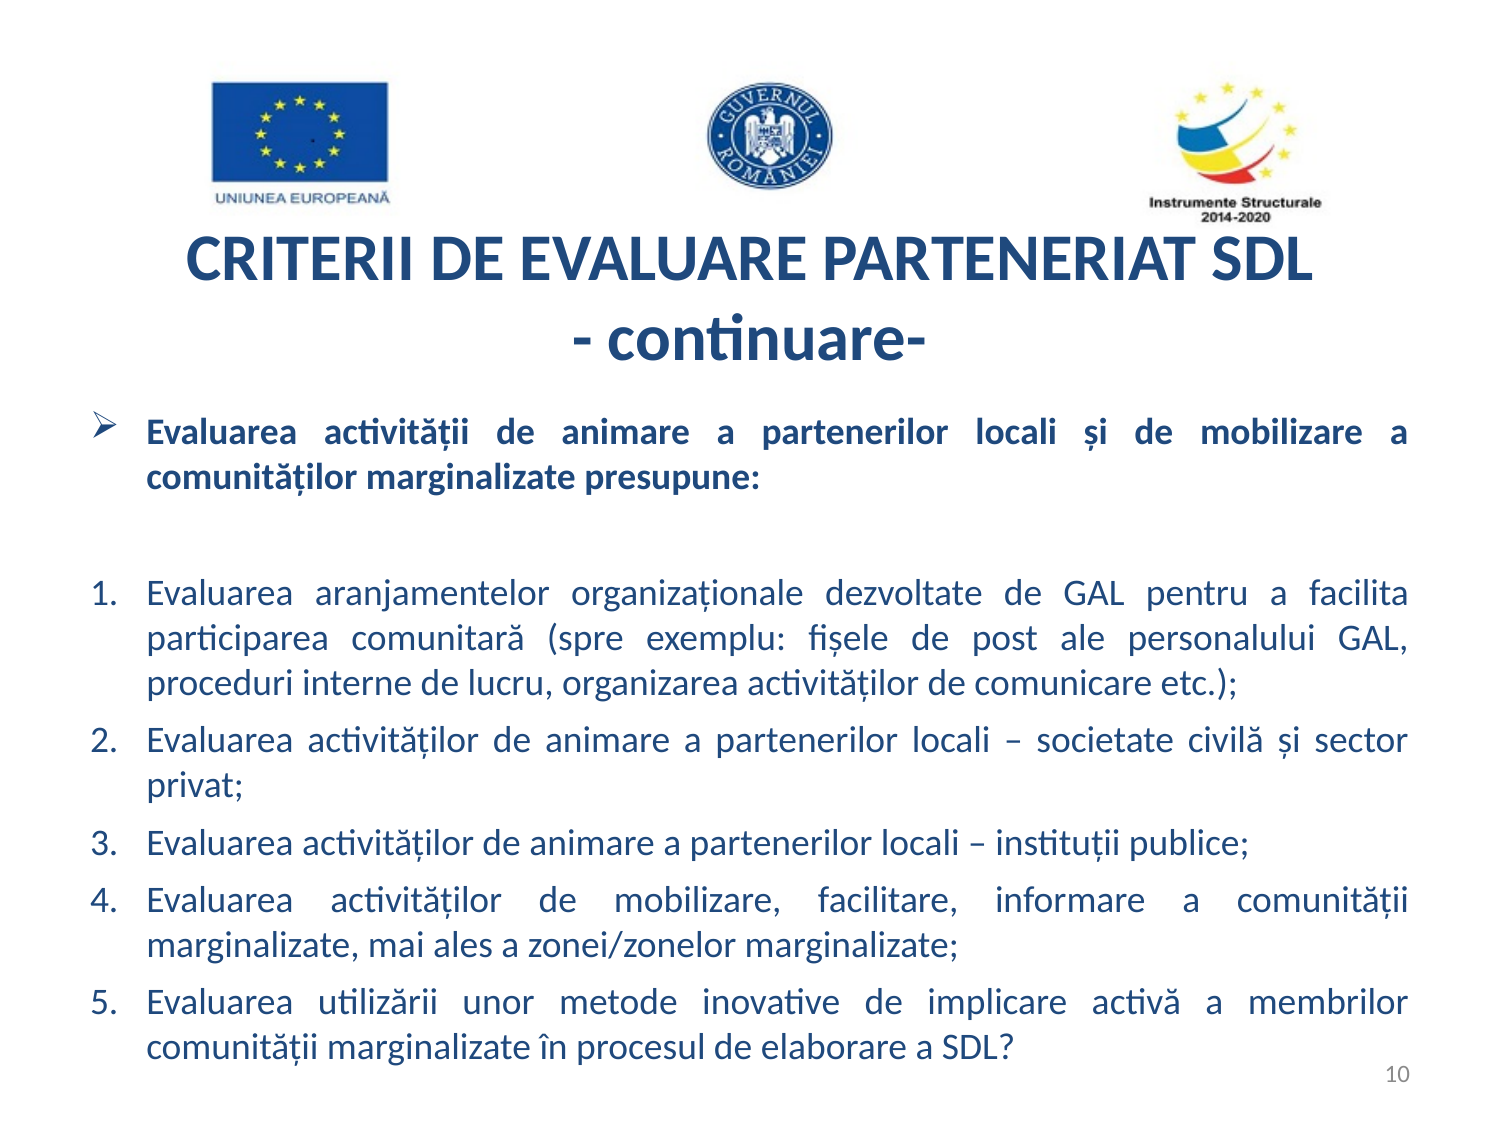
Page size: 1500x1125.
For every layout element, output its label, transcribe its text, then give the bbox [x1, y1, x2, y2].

list Evaluarea activității de animare a partenerilor locali și de mobilizare a comunităților marginalizate presupune: Evaluarea aranjamentelor organizaționale dezvoltate de GAL pentru a facilita participarea comunitară (spre exemplu: fișele de post ale personalului GAL, proceduri interne de lucru, organizarea activităților de comunicare etc.); Evaluarea activităților de animare a partenerilor locali – societate civilă și sector privat; Evaluarea activităților de animare a partenerilor locali – instituții publice; Evaluarea activităților de mobilizare, facilitare, informare a comunității marginalizate, mai ales a zonei/zonelor marginalizate; Evaluarea utilizării unor metode inovative de implicare activă a membrilor comunității marginalizate în procesul de elaborare a SDL? [75, 399, 1425, 1103]
slide_number 10 [1074, 1042, 1425, 1103]
title CRITERII DE EVALUARE PARTENERIAT SDL - continuare- [75, 224, 1425, 363]
picture [75, 37, 1425, 224]
